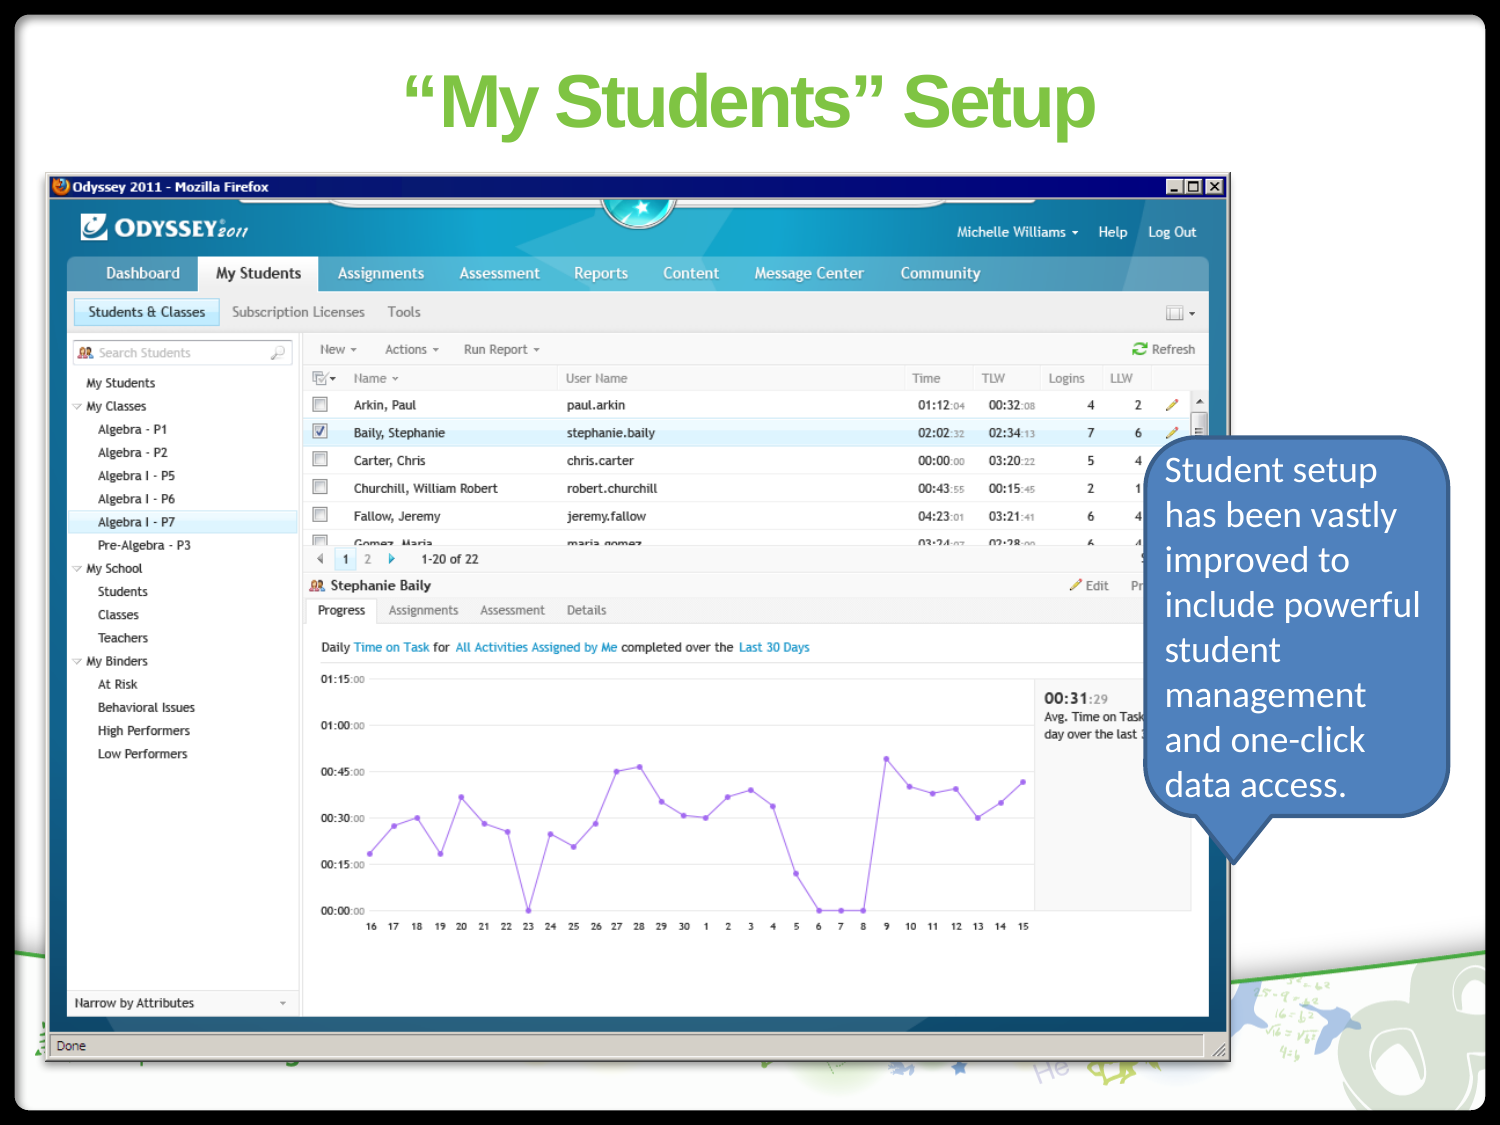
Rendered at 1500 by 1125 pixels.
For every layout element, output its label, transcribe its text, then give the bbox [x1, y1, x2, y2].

title “My Students” Setup [75, 45, 1425, 163]
text_box Student setup has been vastly improved to include powerful student management and one-click data access. [1235, 437, 1453, 813]
text_box [1235, 813, 1421, 865]
picture [15, 172, 1485, 1110]
